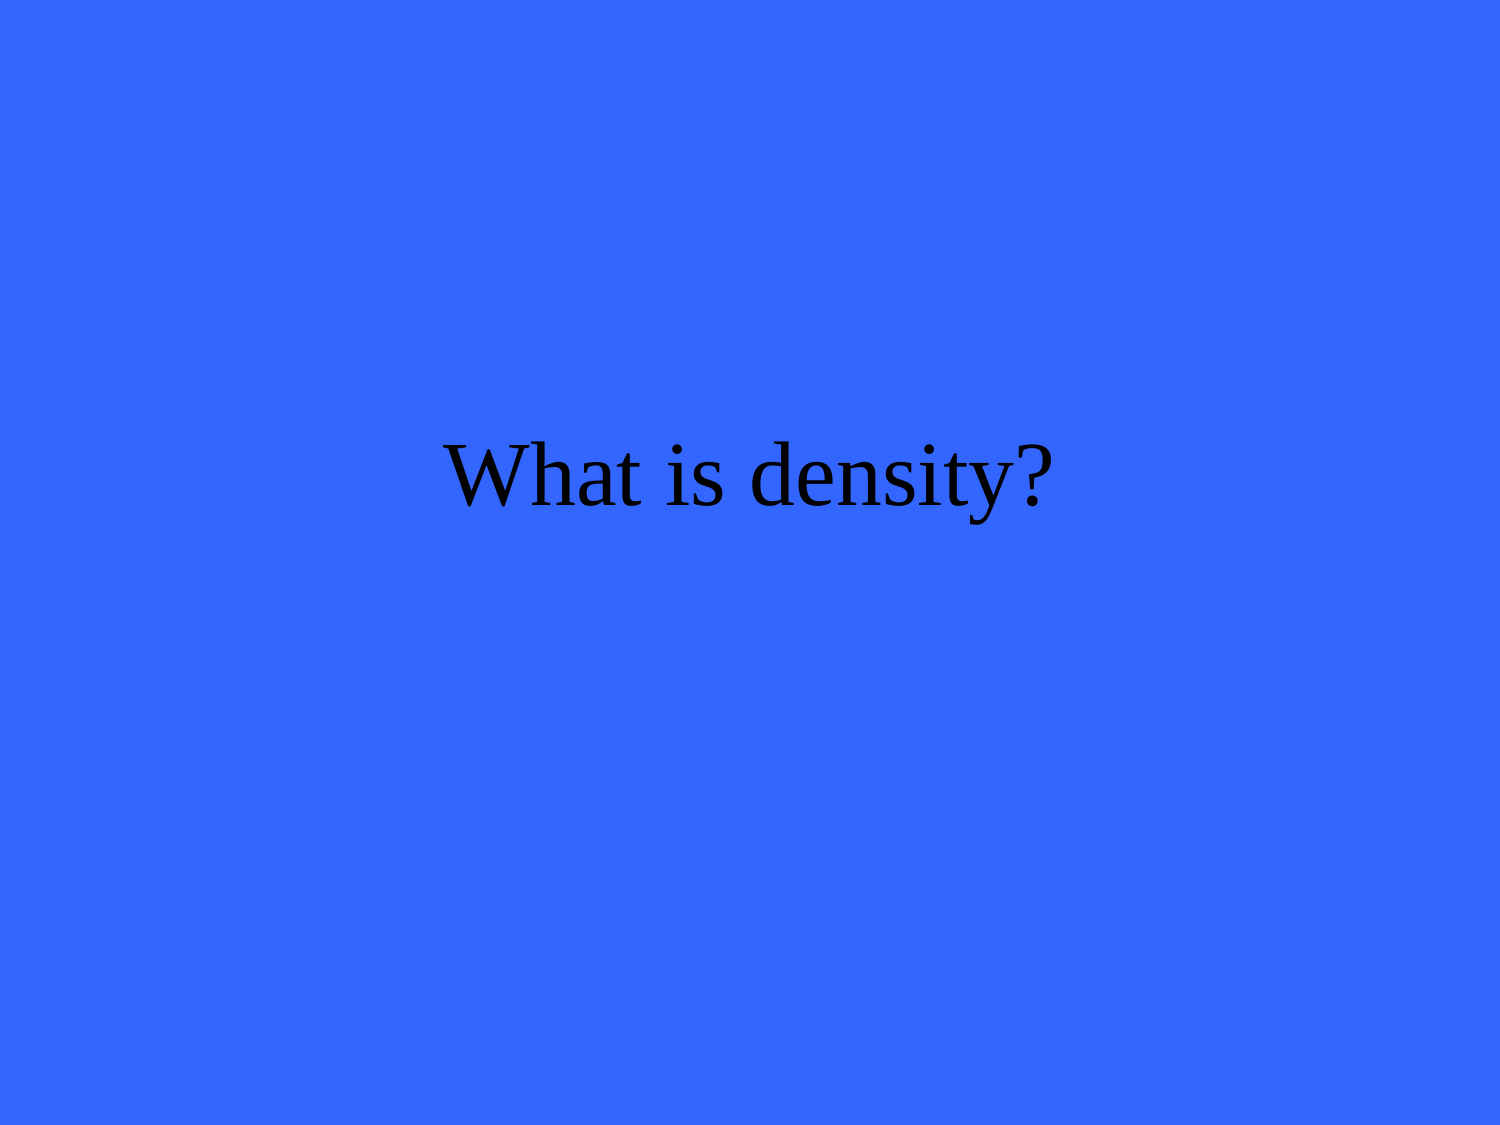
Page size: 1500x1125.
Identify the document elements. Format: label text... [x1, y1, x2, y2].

title What is density? [112, 374, 1388, 563]
